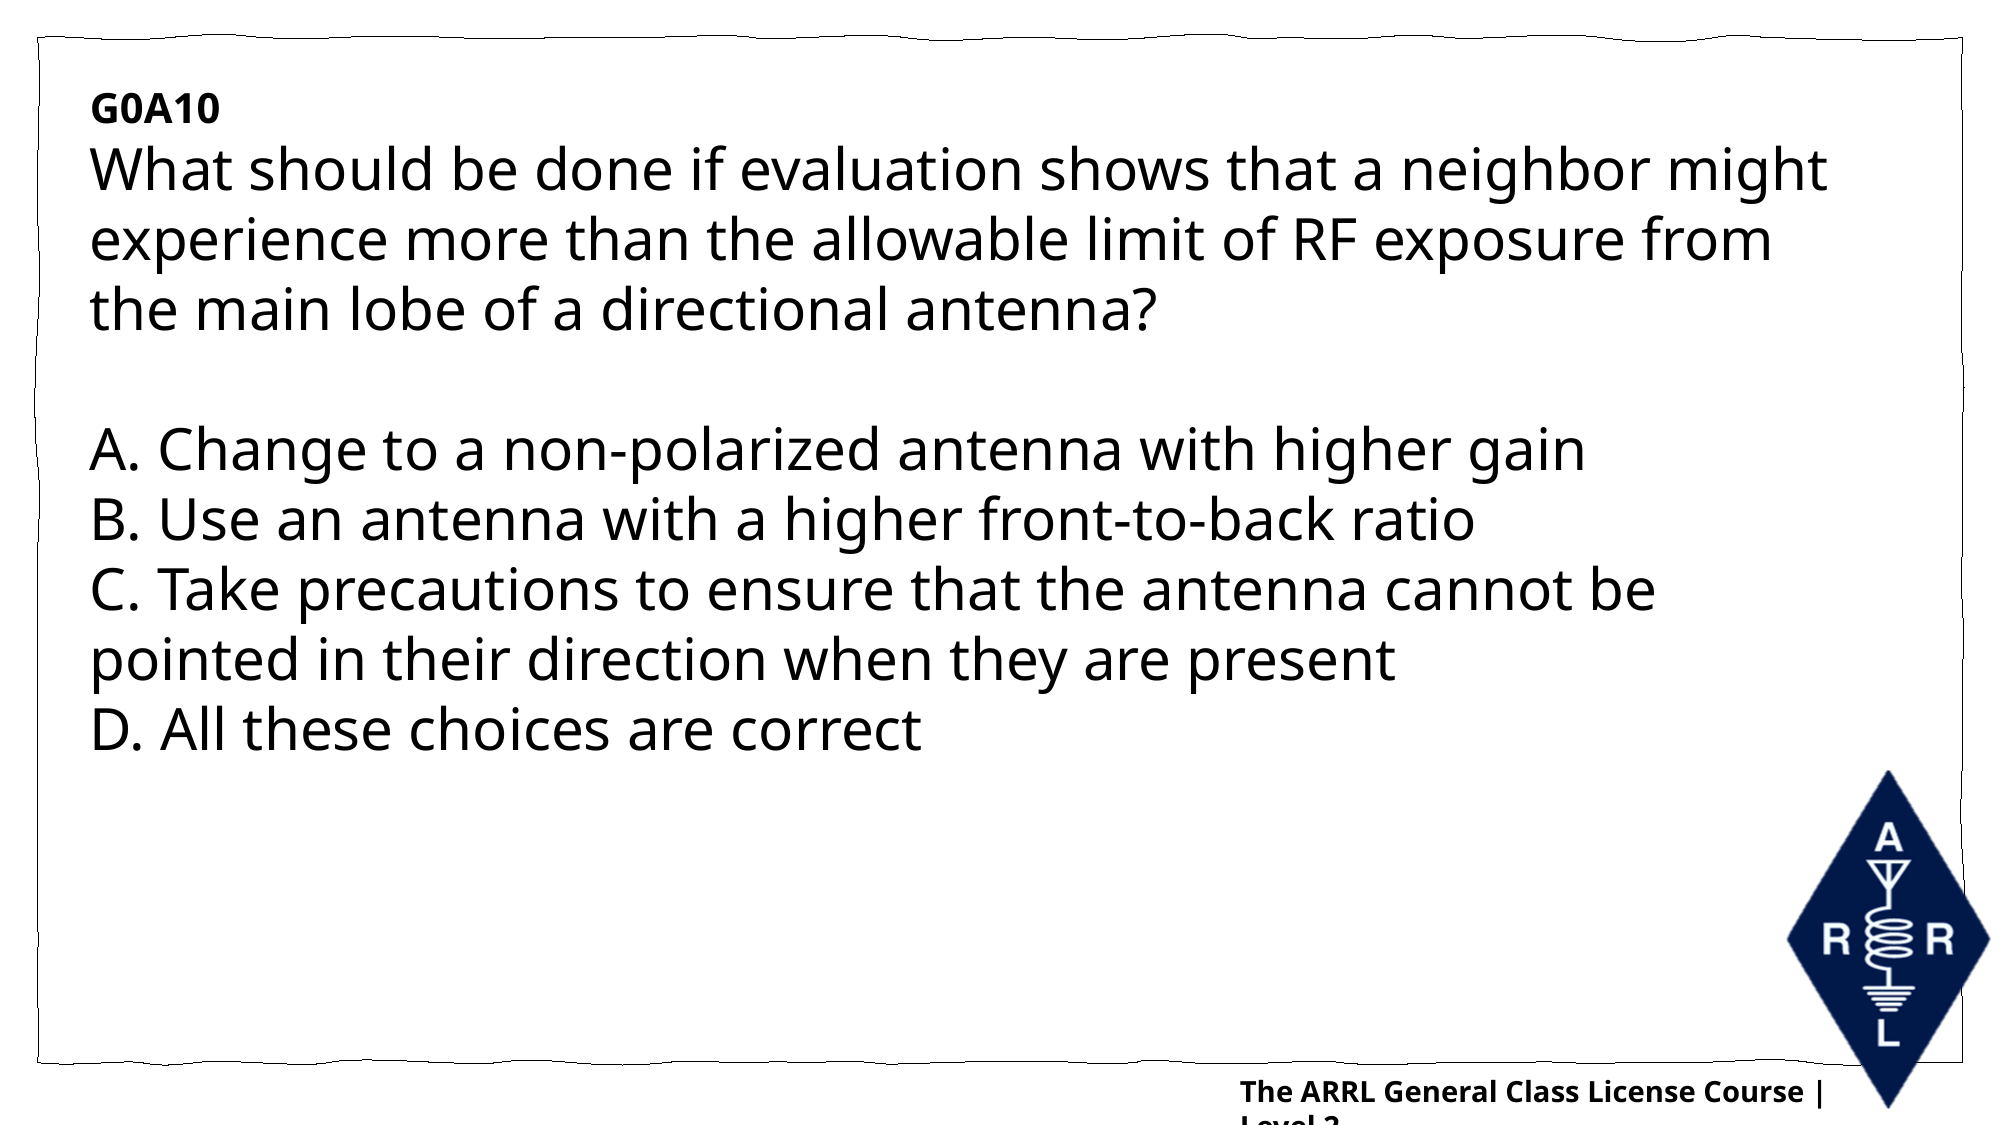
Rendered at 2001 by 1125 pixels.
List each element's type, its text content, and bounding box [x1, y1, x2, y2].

picture [1773, 752, 1999, 1125]
text_box G0A10 What should be done if evaluation shows that a neighbor might experience more than the allowable limit of RF exposure from the main lobe of a directional antenna? A. Change to a non-polarized antenna with higher gain B. Use an antenna with a higher front-to-back ratio C. Take precautions to ensure that the antenna cannot be pointed in their direction when they are present D. All these choices are correct [75, 74, 1850, 770]
